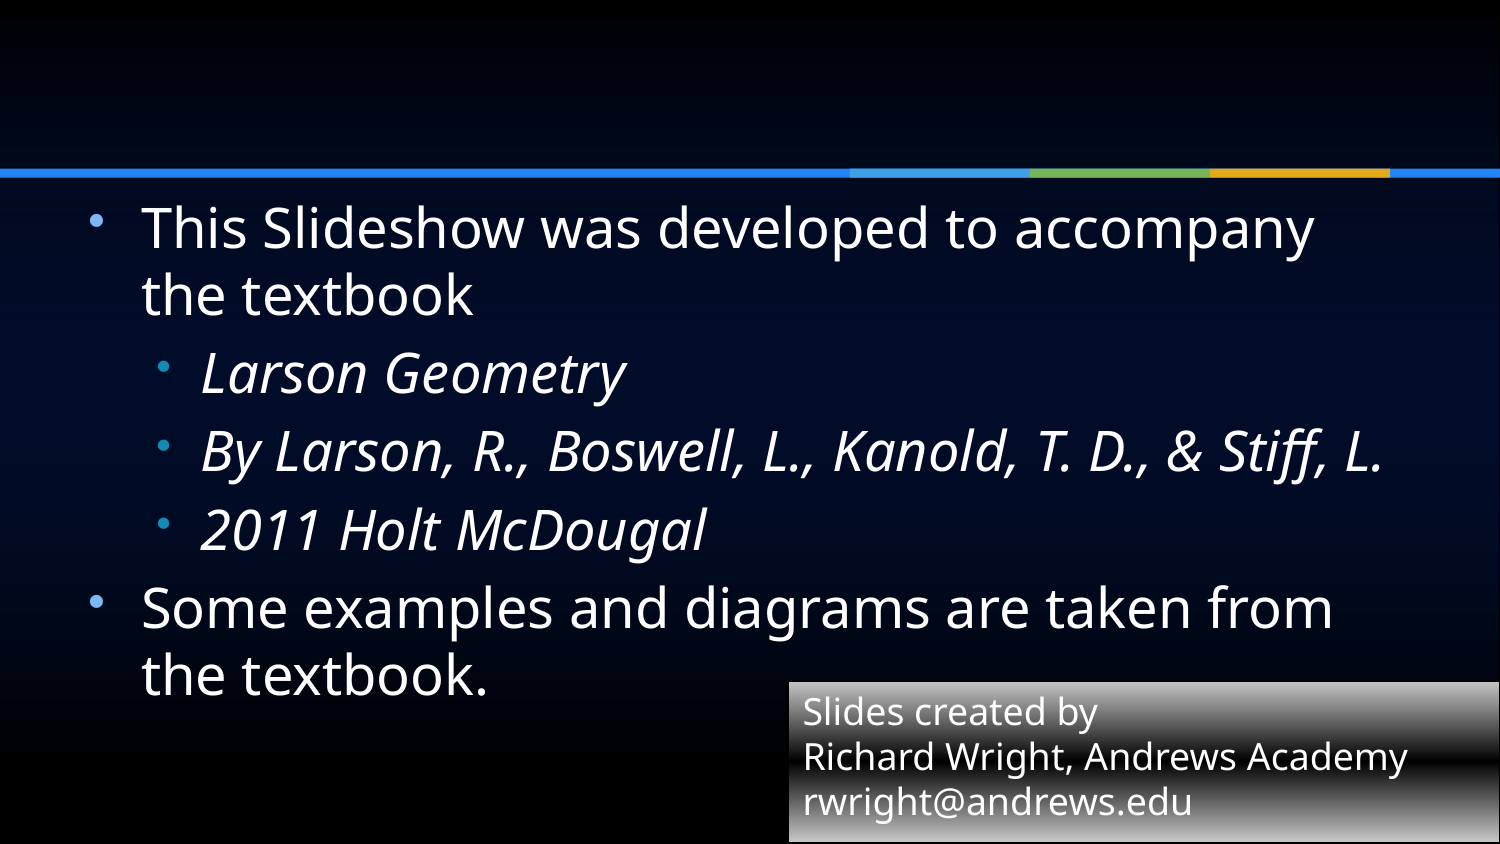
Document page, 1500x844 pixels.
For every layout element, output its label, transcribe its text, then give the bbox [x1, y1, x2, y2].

list This Slideshow was developed to accompany the textbook Larson Geometry By Larson, R., Boswell, L., Kanold, T. D., & Stiff, L. 2011 Holt McDougal Some examples and diagrams are taken from the textbook. [75, 184, 1425, 754]
text_box Slides created by Richard Wright, Andrews Academy rwright@andrews.edu [786, 680, 1500, 844]
